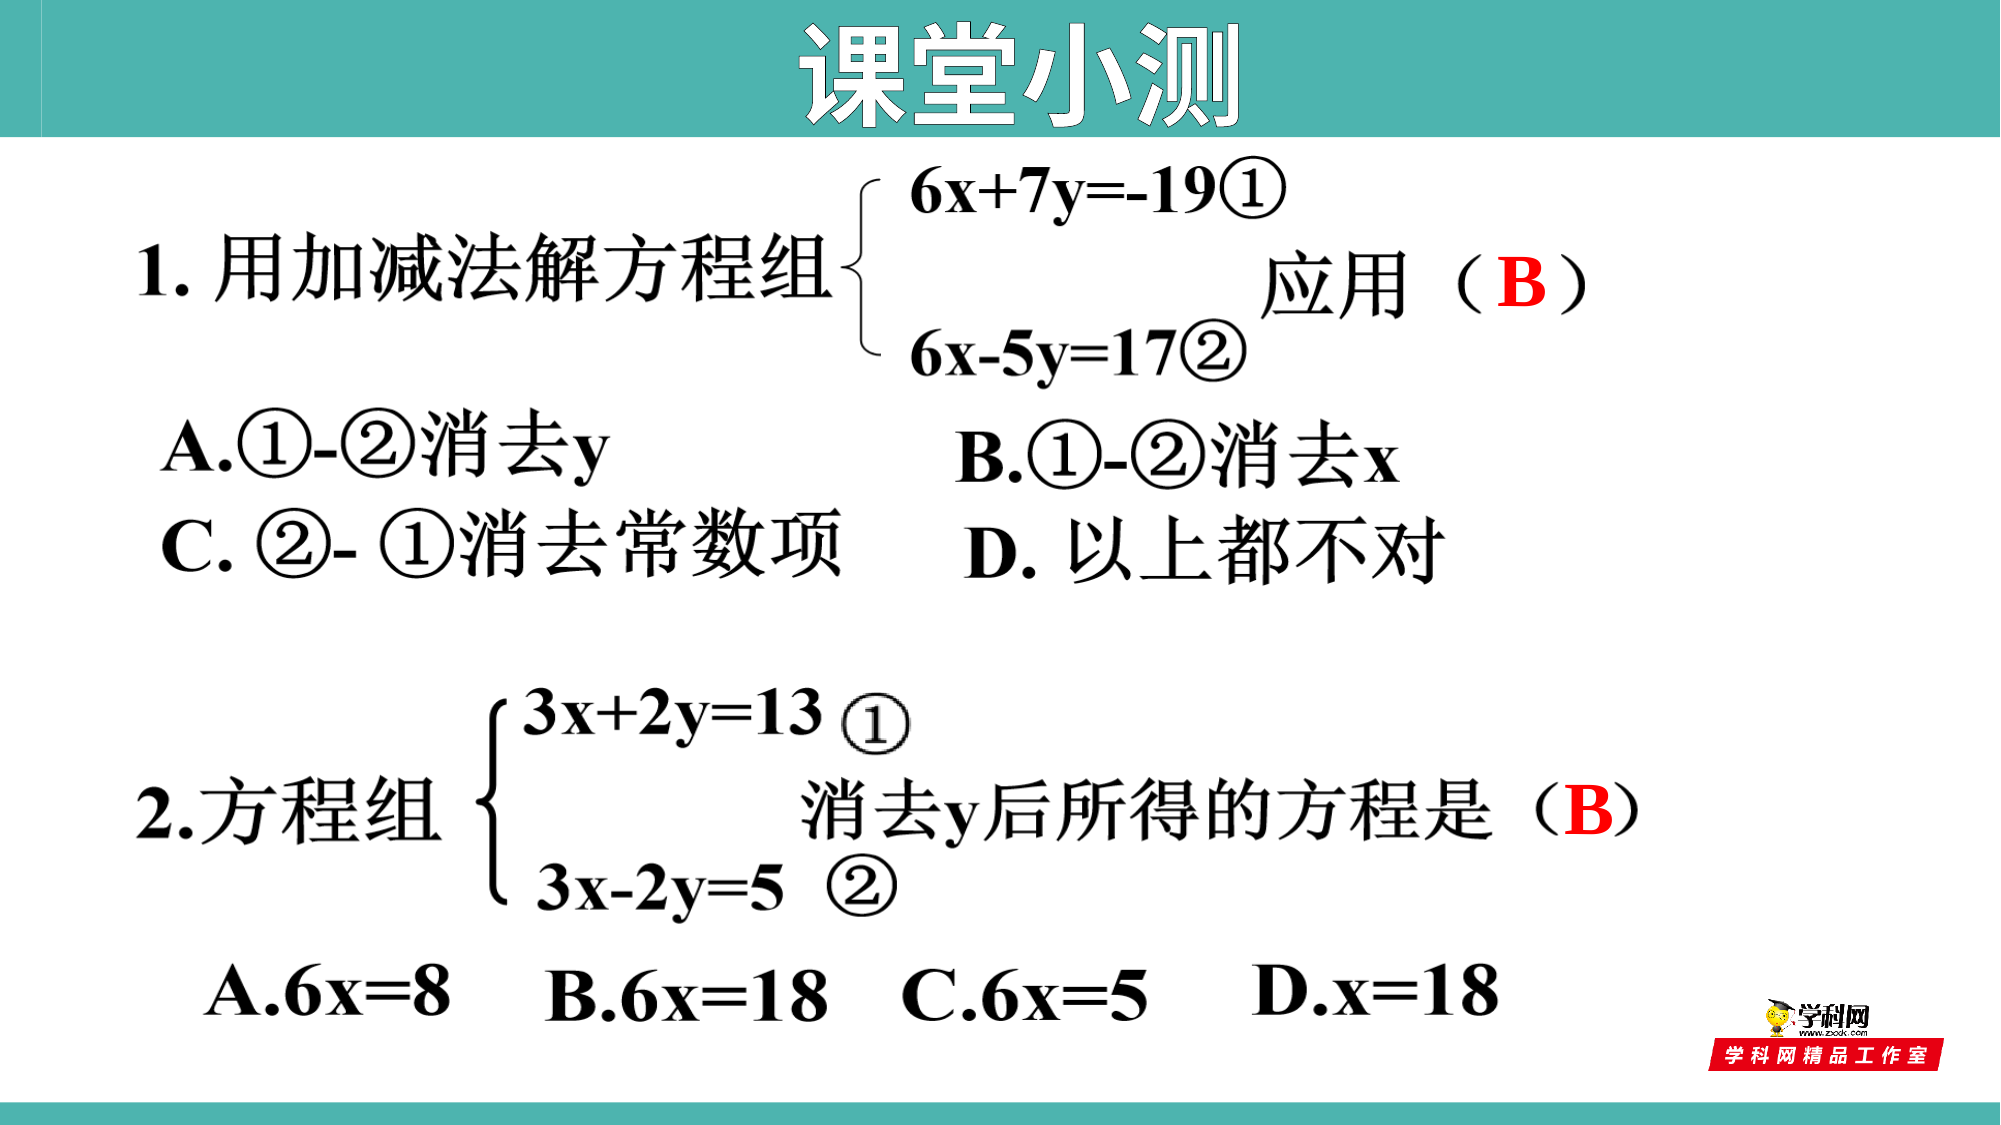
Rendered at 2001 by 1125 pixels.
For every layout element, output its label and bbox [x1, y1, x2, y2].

picture [1766, 999, 1869, 1037]
text_box [0, 0, 2000, 138]
picture [118, 142, 1650, 607]
picture [118, 659, 1700, 1049]
text_box [0, 1100, 2000, 1125]
picture [1708, 1038, 1944, 1071]
